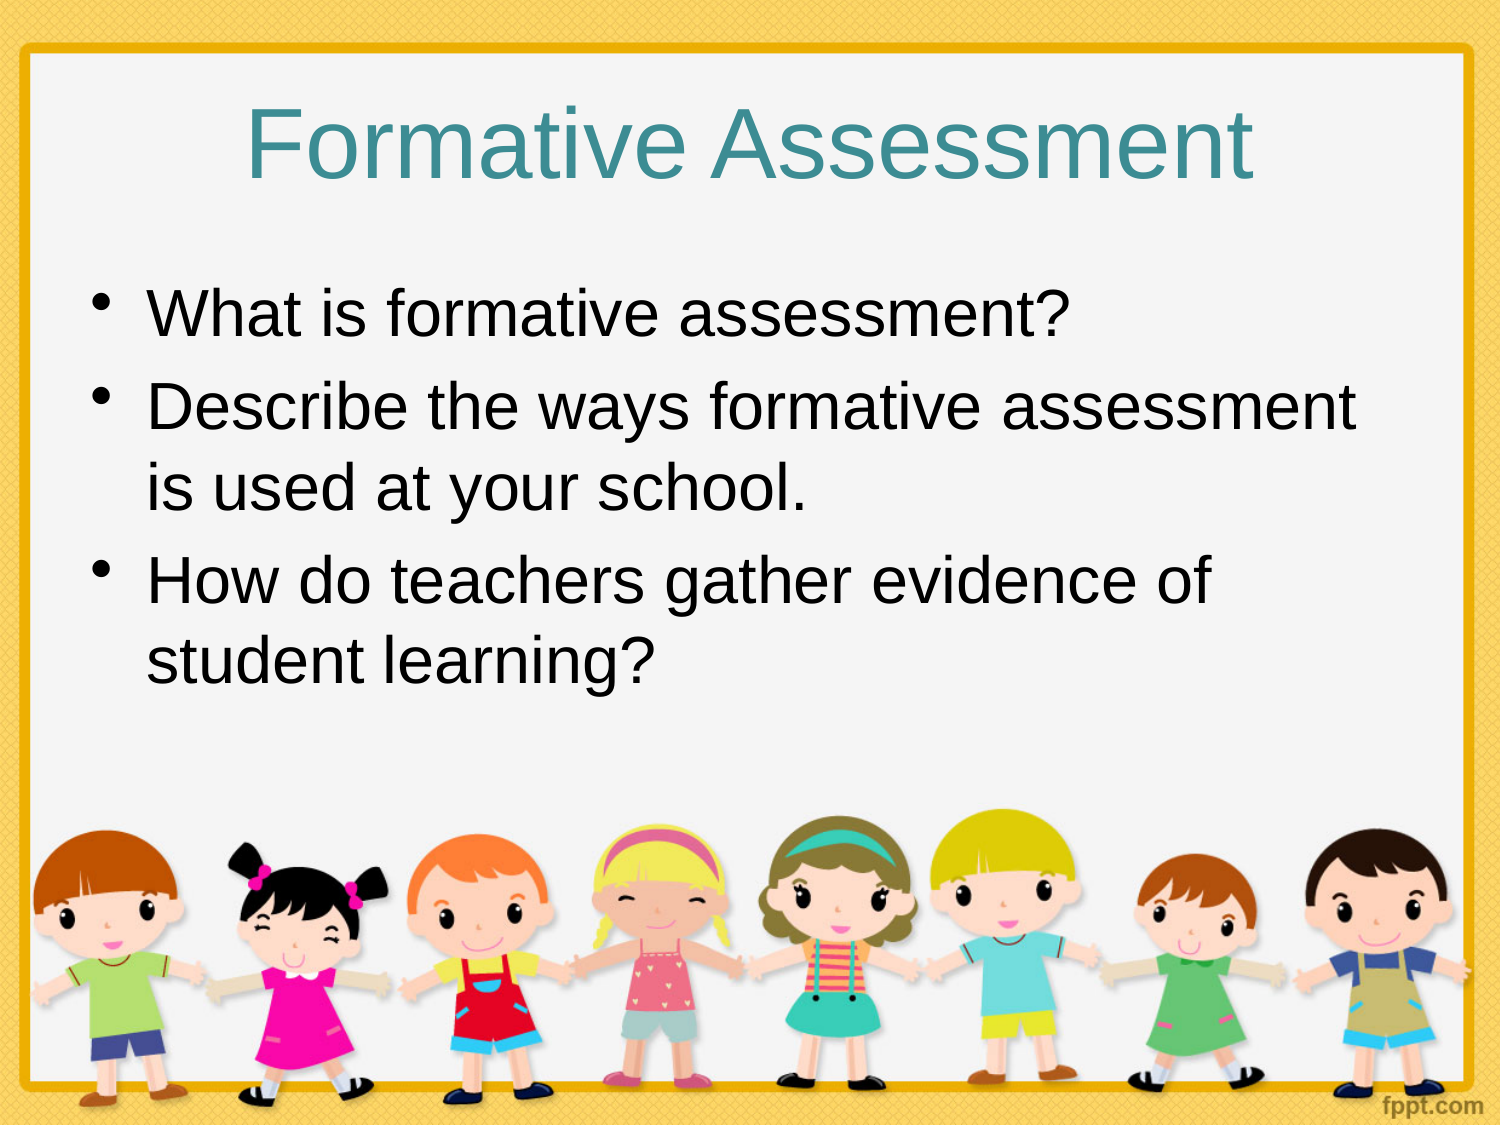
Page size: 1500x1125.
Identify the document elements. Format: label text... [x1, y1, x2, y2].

title Formative Assessment [75, 45, 1425, 233]
picture [0, 0, 1500, 1125]
list What is formative assessment? Describe the ways formative assessment is used at your school. How do teachers gather evidence of student learning? [75, 262, 1425, 1005]
